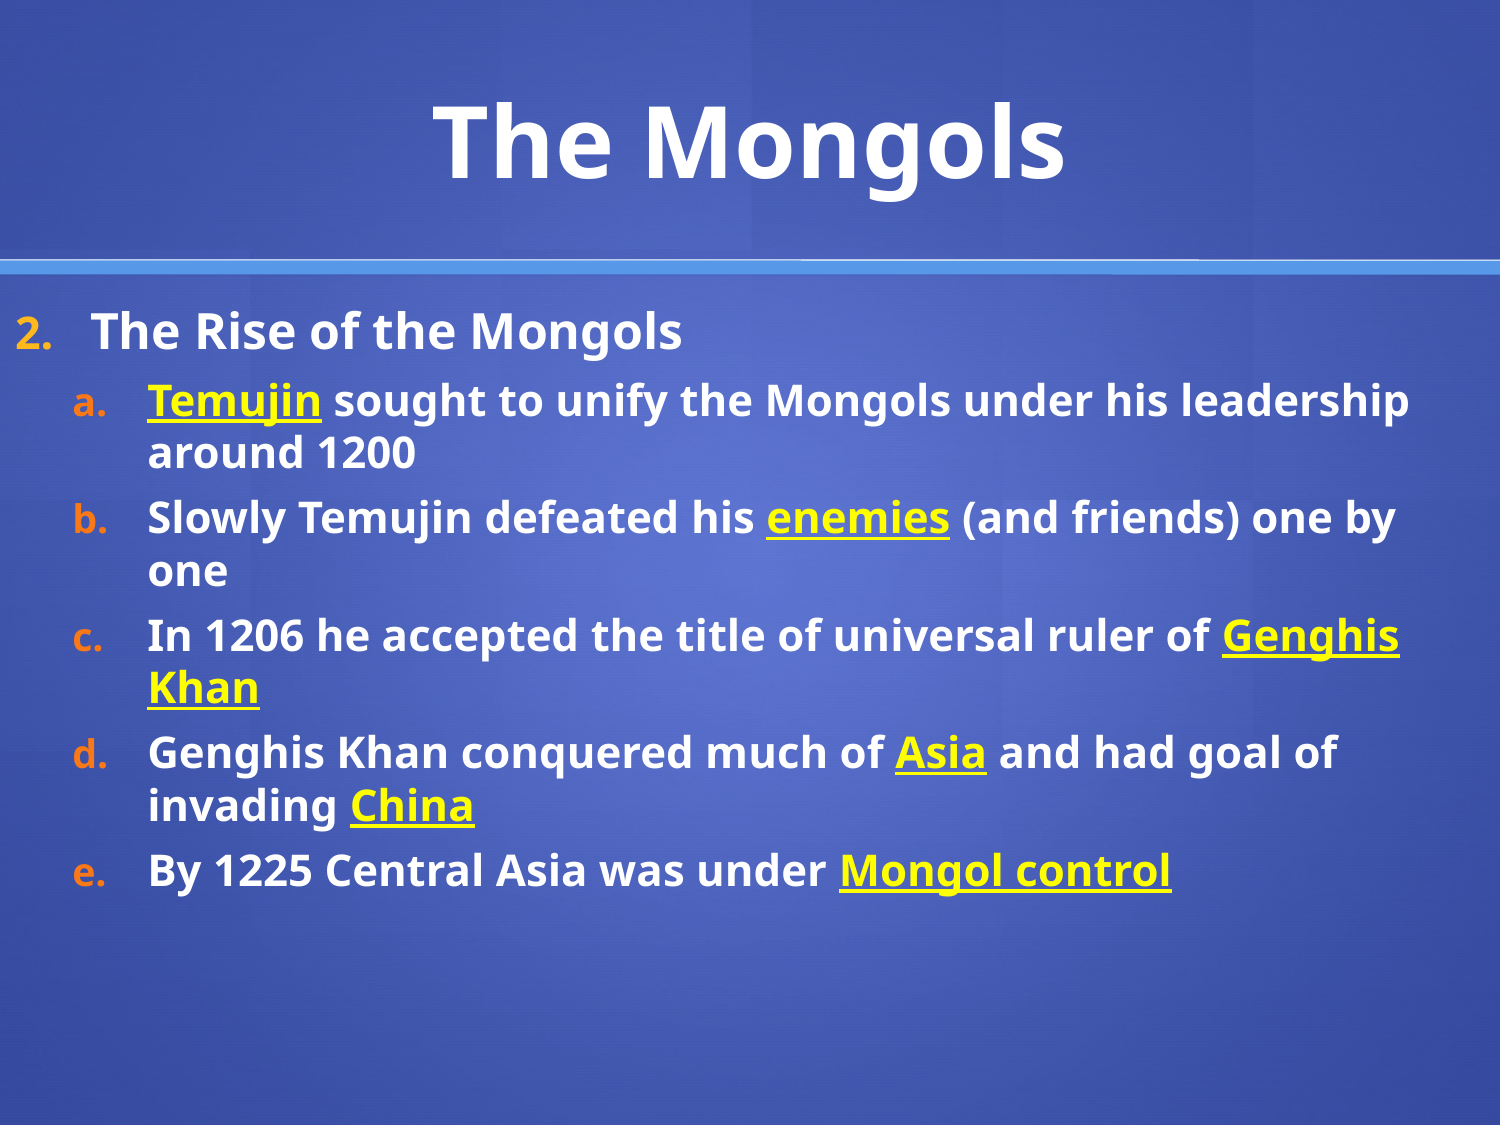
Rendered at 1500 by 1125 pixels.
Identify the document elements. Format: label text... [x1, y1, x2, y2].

list The Rise of the Mongols Temujin sought to unify the Mongols under his leadership around 1200 Slowly Temujin defeated his enemies (and friends) one by one In 1206 he accepted the title of universal ruler of Genghis Khan Genghis Khan conquered much of Asia and had goal of invading China By 1225 Central Asia was under Mongol control [0, 292, 1500, 1086]
title The Mongols [75, 45, 1425, 233]
